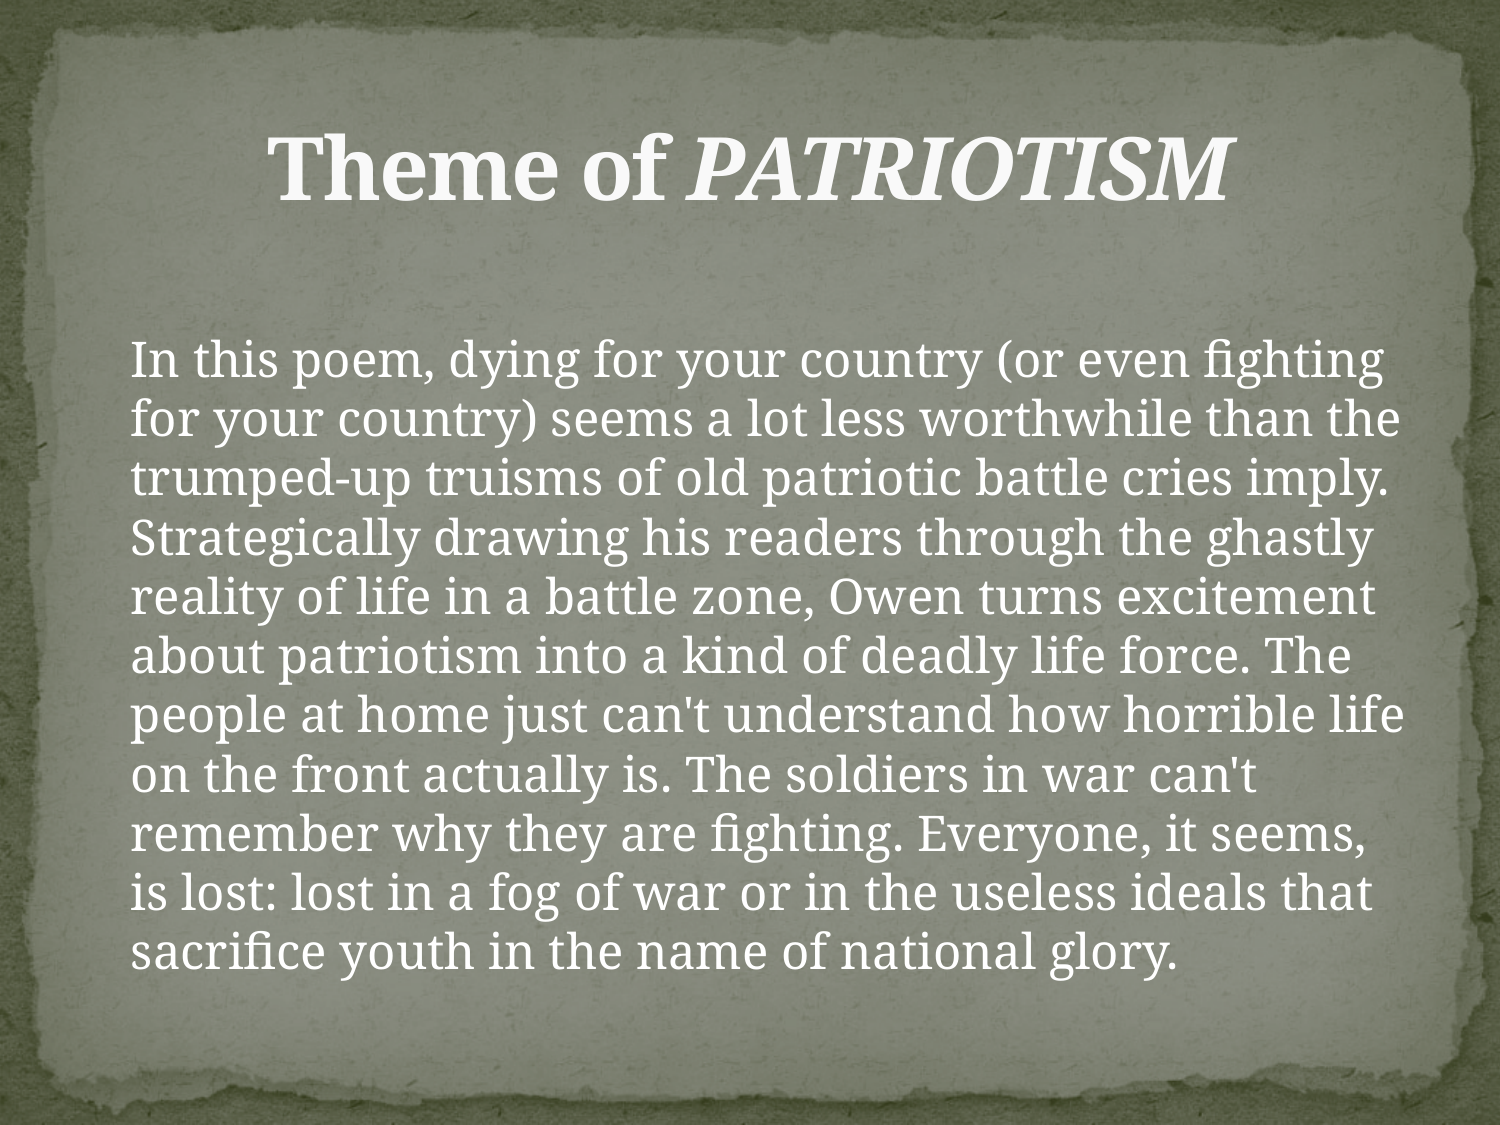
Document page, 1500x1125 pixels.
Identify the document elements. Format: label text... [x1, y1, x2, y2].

list In this poem, dying for your country (or even fighting for your country) seems a lot less worthwhile than the trumped-up truisms of old patriotic battle cries imply. Strategically drawing his readers through the ghastly reality of life in a battle zone, Owen turns excitement about patriotism into a kind of deadly life force. The people at home just can't understand how horrible life on the front actually is. The soldiers in war can't remember why they are fighting. Everyone, it seems, is lost: lost in a fog of war or in the useless ideals that sacrifice youth in the name of national glory. [74, 249, 1426, 1001]
title Theme of PATRIOTISM [74, 24, 1425, 225]
